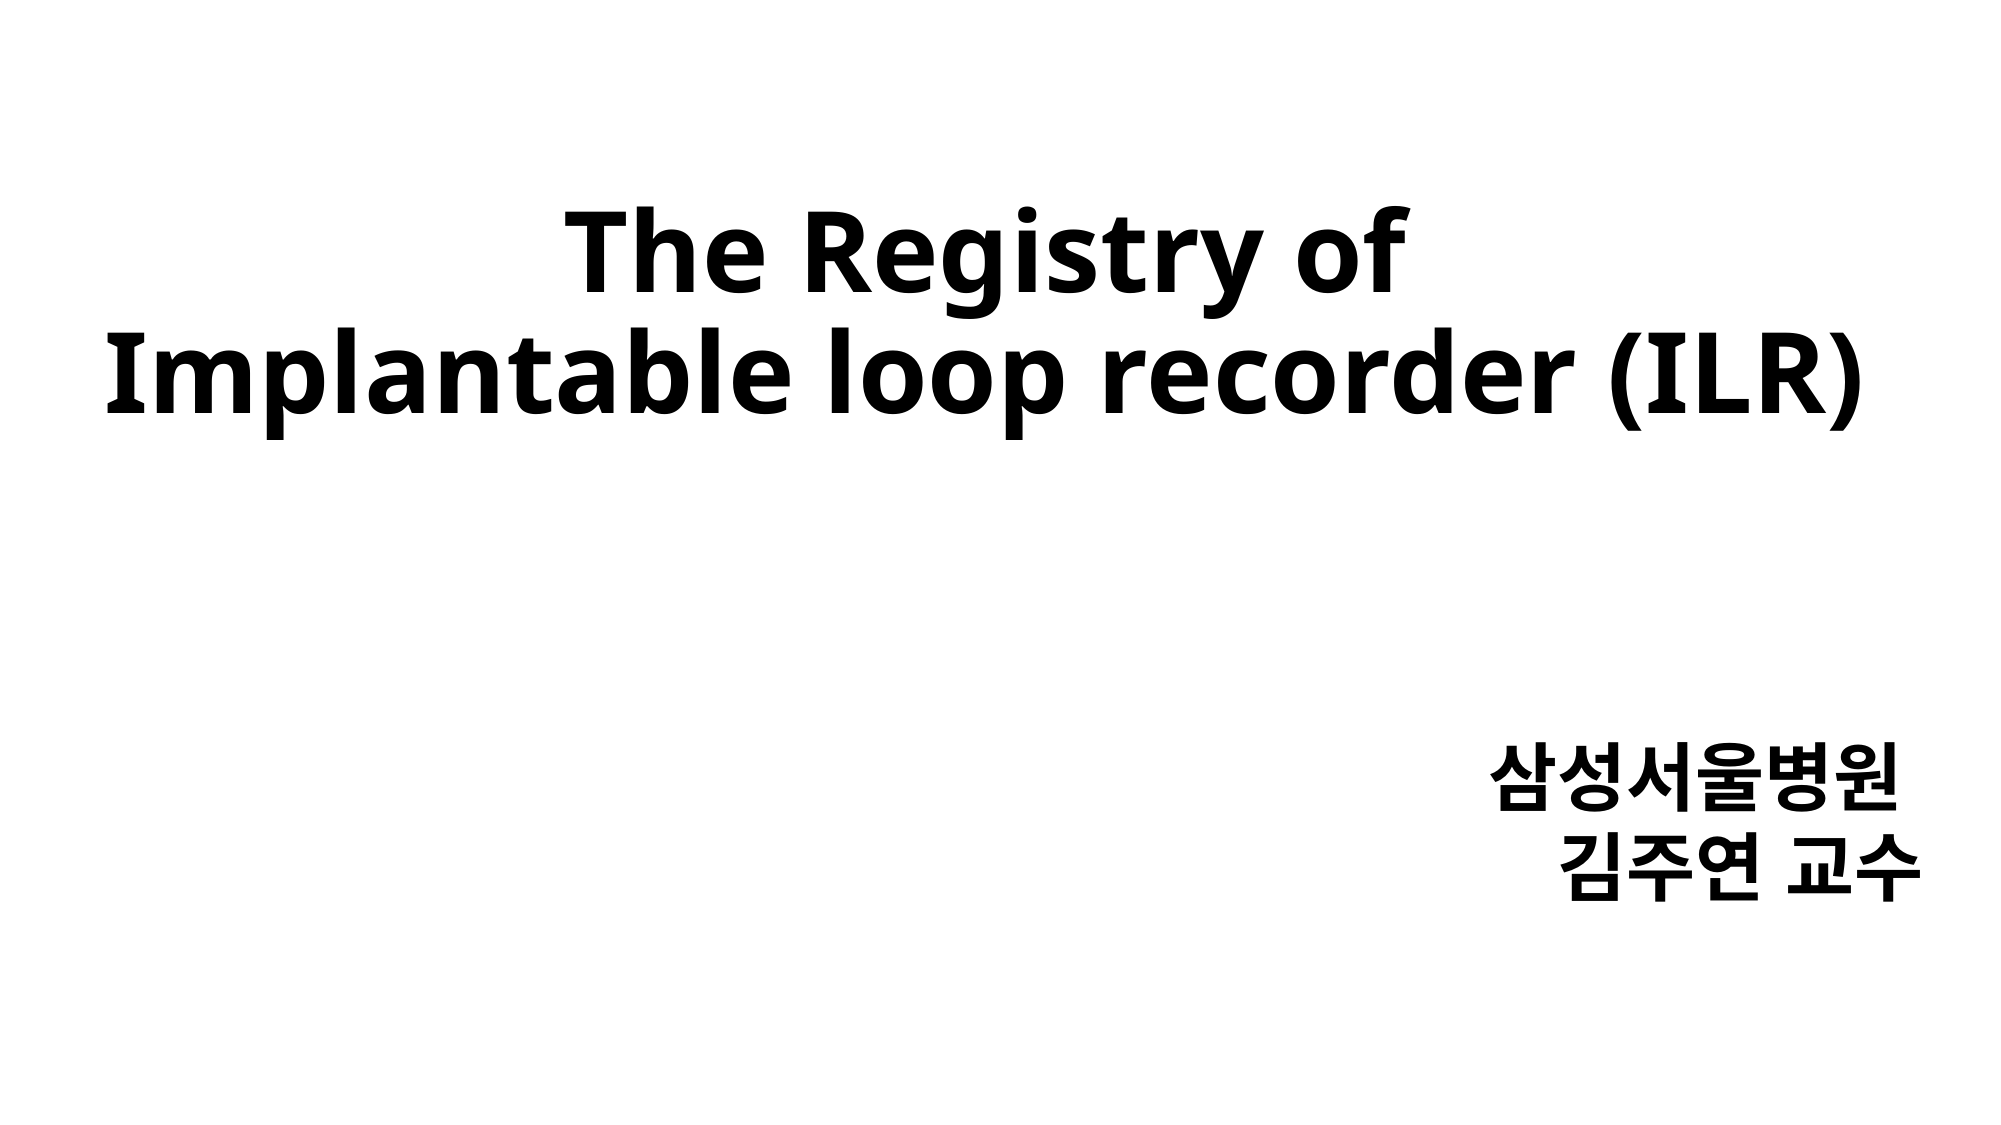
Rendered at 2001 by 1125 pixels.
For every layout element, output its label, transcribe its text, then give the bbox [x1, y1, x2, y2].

text_box 삼성서울병원 김주연 교수 [1358, 723, 1939, 919]
title The Registry of Implantable loop recorder (ILR) [0, 179, 2000, 446]
